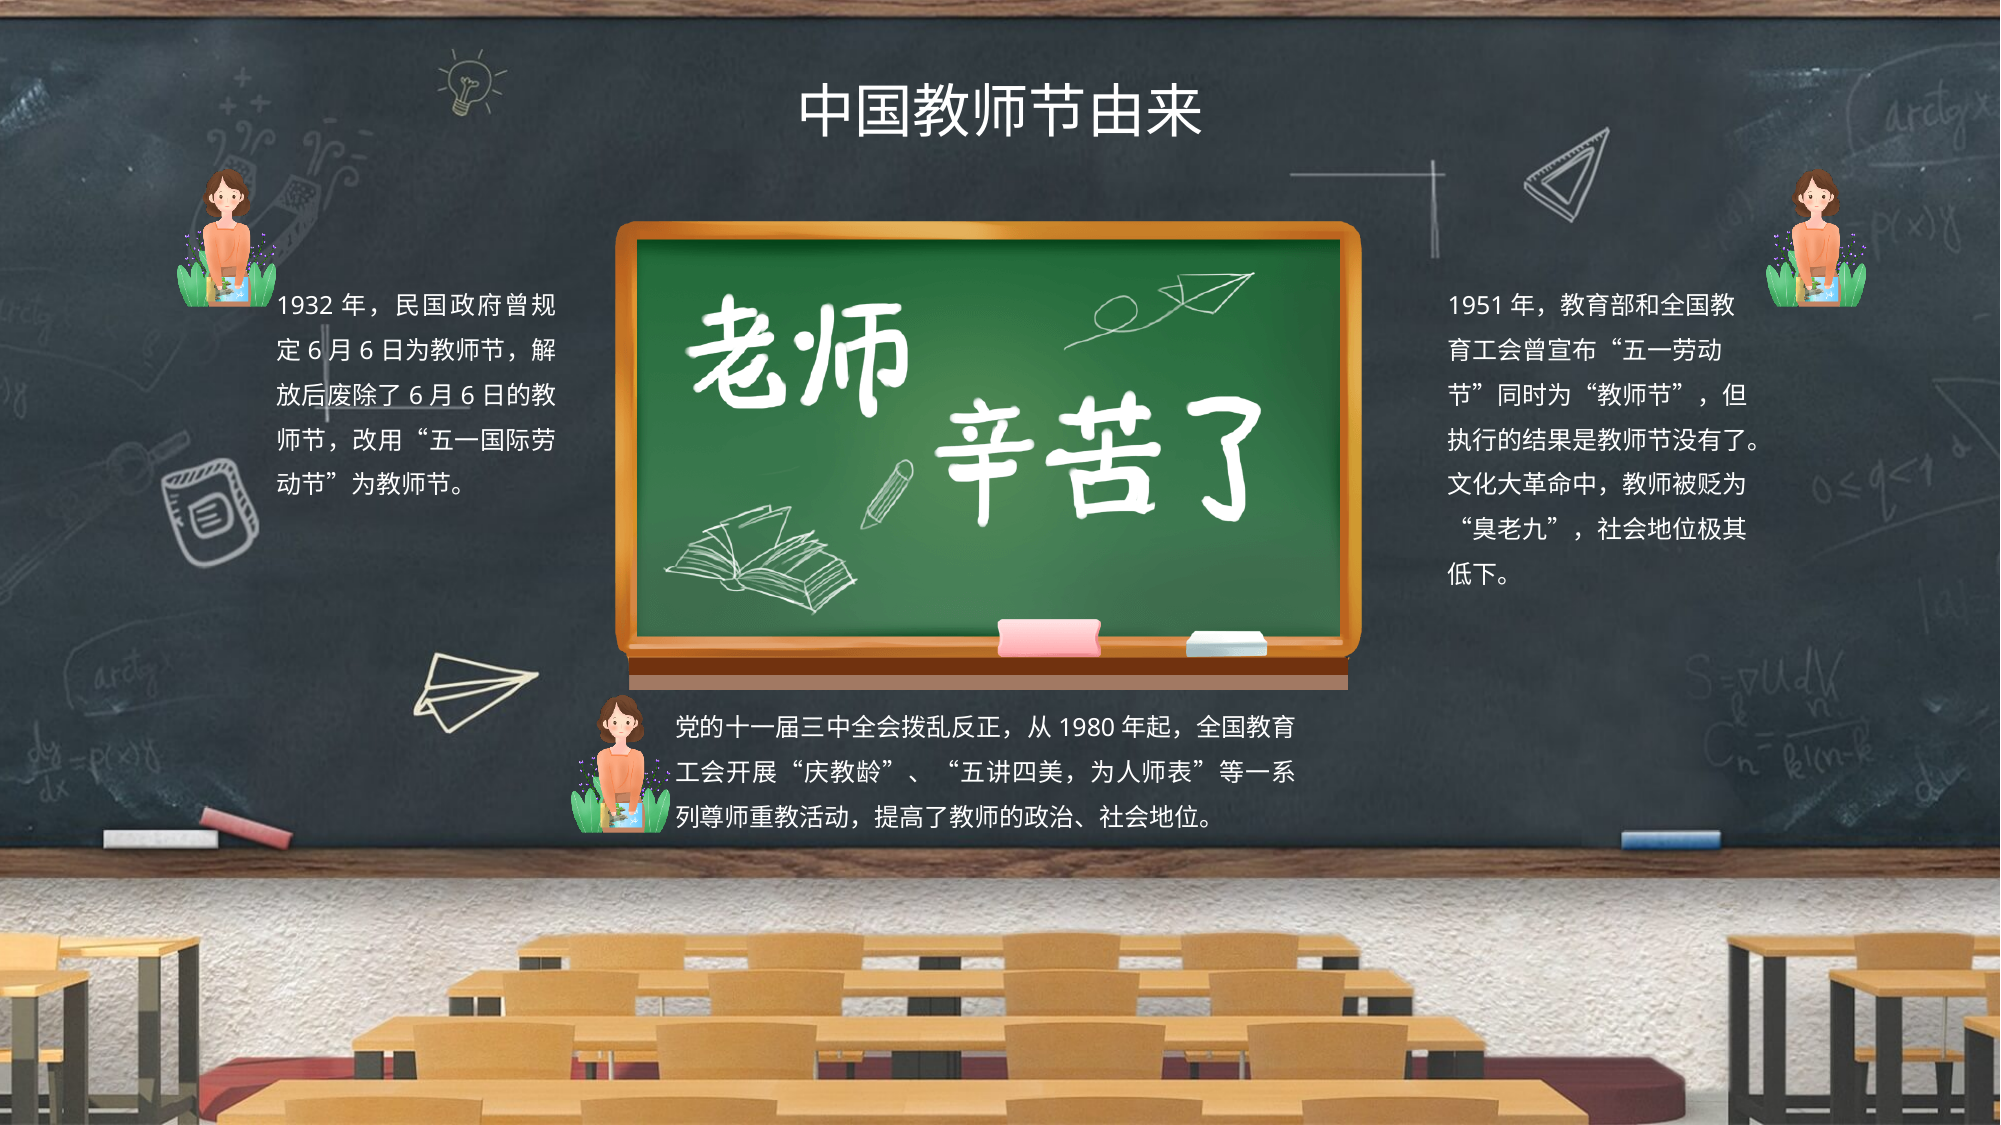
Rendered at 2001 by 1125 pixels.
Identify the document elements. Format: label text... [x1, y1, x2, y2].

text_box 1951年，教育部和全国教育工会曾宣布“五一劳动节”同时为“教师节”，但执行的结果是教师节没有了。文化大革命中，教师被贬为“臭老九”，社会地位极其低下。 [1433, 267, 1775, 383]
text_box 1932年，民国政府曾规定6月6日为教师节，解放后废除了6月6日的教师节，改用“五一国际劳动节”为教师节。 [261, 267, 572, 383]
picture [0, 0, 2000, 1125]
